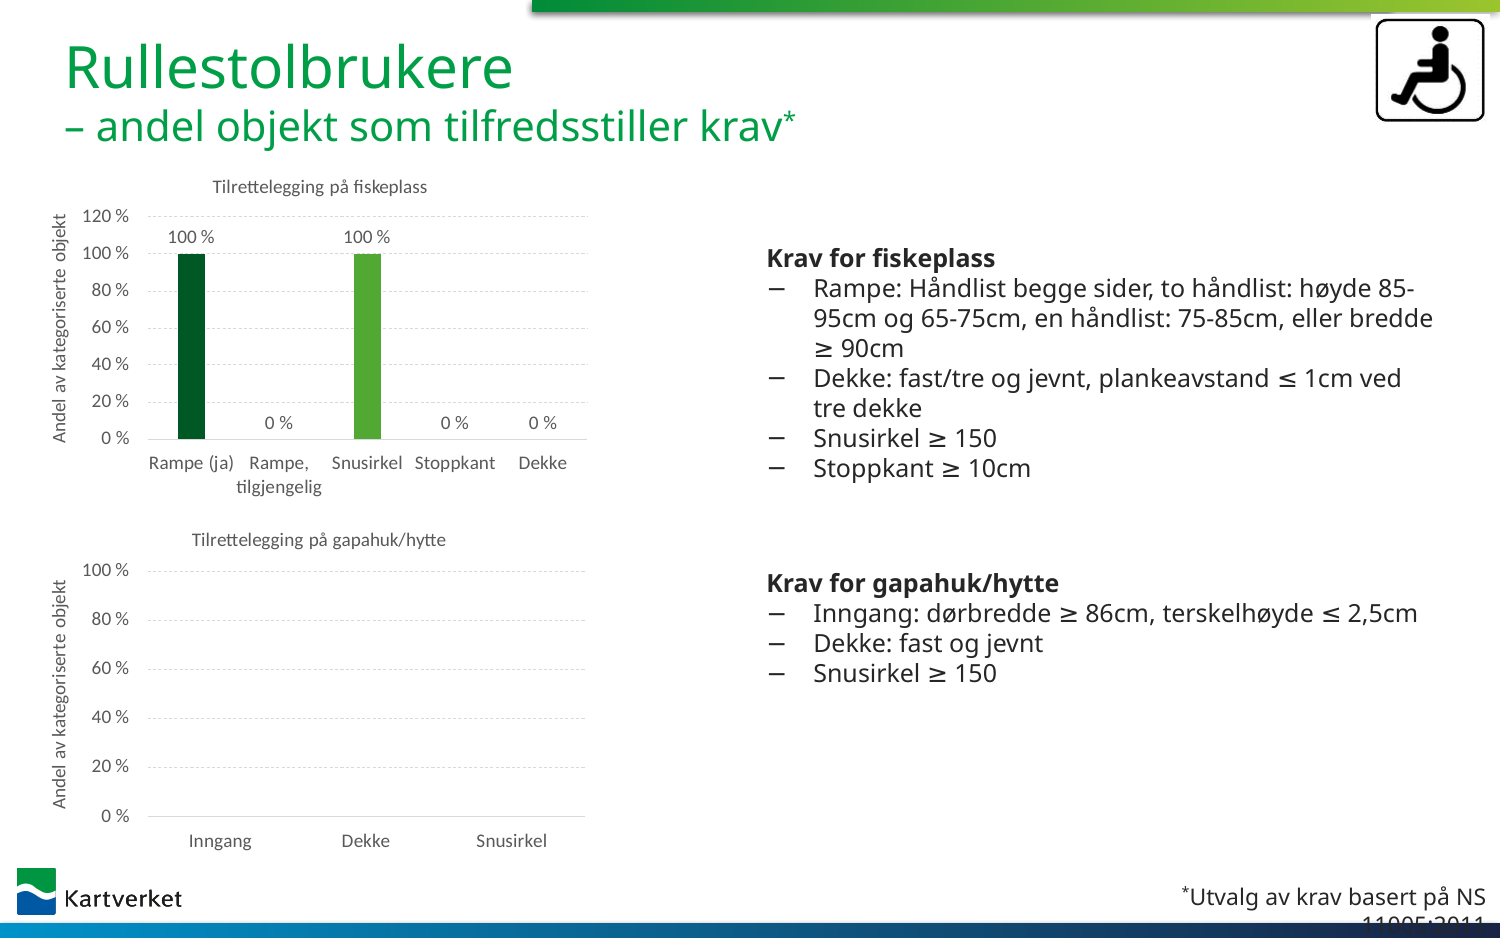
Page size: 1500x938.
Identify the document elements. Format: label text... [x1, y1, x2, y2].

text_box Rullestolbrukere – andel objekt som tilfredsstiller krav* [49, 29, 1431, 158]
text_box Krav for fiskeplass Rampe: Håndlist begge sider, to håndlist: høyde 85-95cm og 65-75cm, en håndlist: 75-85cm, eller bredde ≥ 90cm Dekke: fast/tre og jevnt, plankeavstand ≤ 1cm ved tre dekke Snusirkel ≥ 150 Stoppkant ≥ 10cm [751, 235, 1452, 490]
text_box Krav for gapahuk/hytte Inngang: dørbredde ≥ 86cm, terskelhøyde ≤ 2,5cm Dekke: fast og jevnt Snusirkel ≥ 150 [751, 560, 1452, 695]
text_box *Utvalg av krav basert på NS 11005:2011 [1068, 873, 1500, 938]
picture [1371, 13, 1491, 127]
picture [41, 166, 598, 505]
picture [41, 520, 596, 859]
